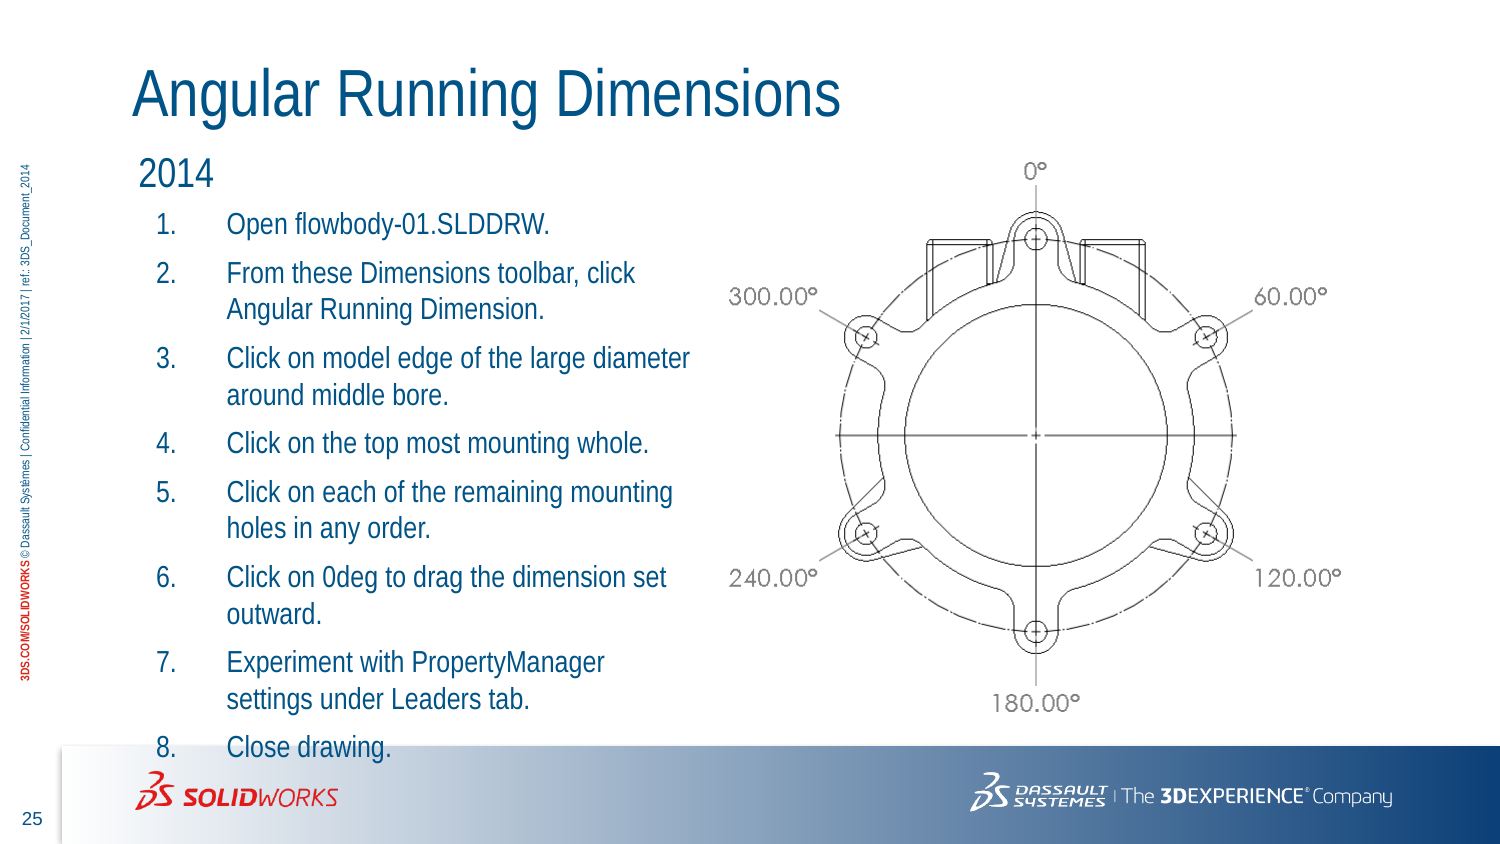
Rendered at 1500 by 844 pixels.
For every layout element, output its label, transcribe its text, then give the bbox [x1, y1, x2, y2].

title Angular Running Dimensions [118, 59, 1418, 121]
picture [962, 771, 1400, 812]
list Open flowbody-01.SLDDRW. From these Dimensions toolbar, click Angular Running Dimension. Click on model edge of the large diameter around middle bore. Click on the top most mounting whole. Click on each of the remaining mounting holes in any order. Click on 0deg to drag the dimension set outward. Experiment with PropertyManager settings under Leaders tab. Close drawing. [141, 196, 713, 772]
list 2014 [123, 138, 1412, 204]
picture [712, 145, 1351, 721]
picture [135, 771, 338, 810]
